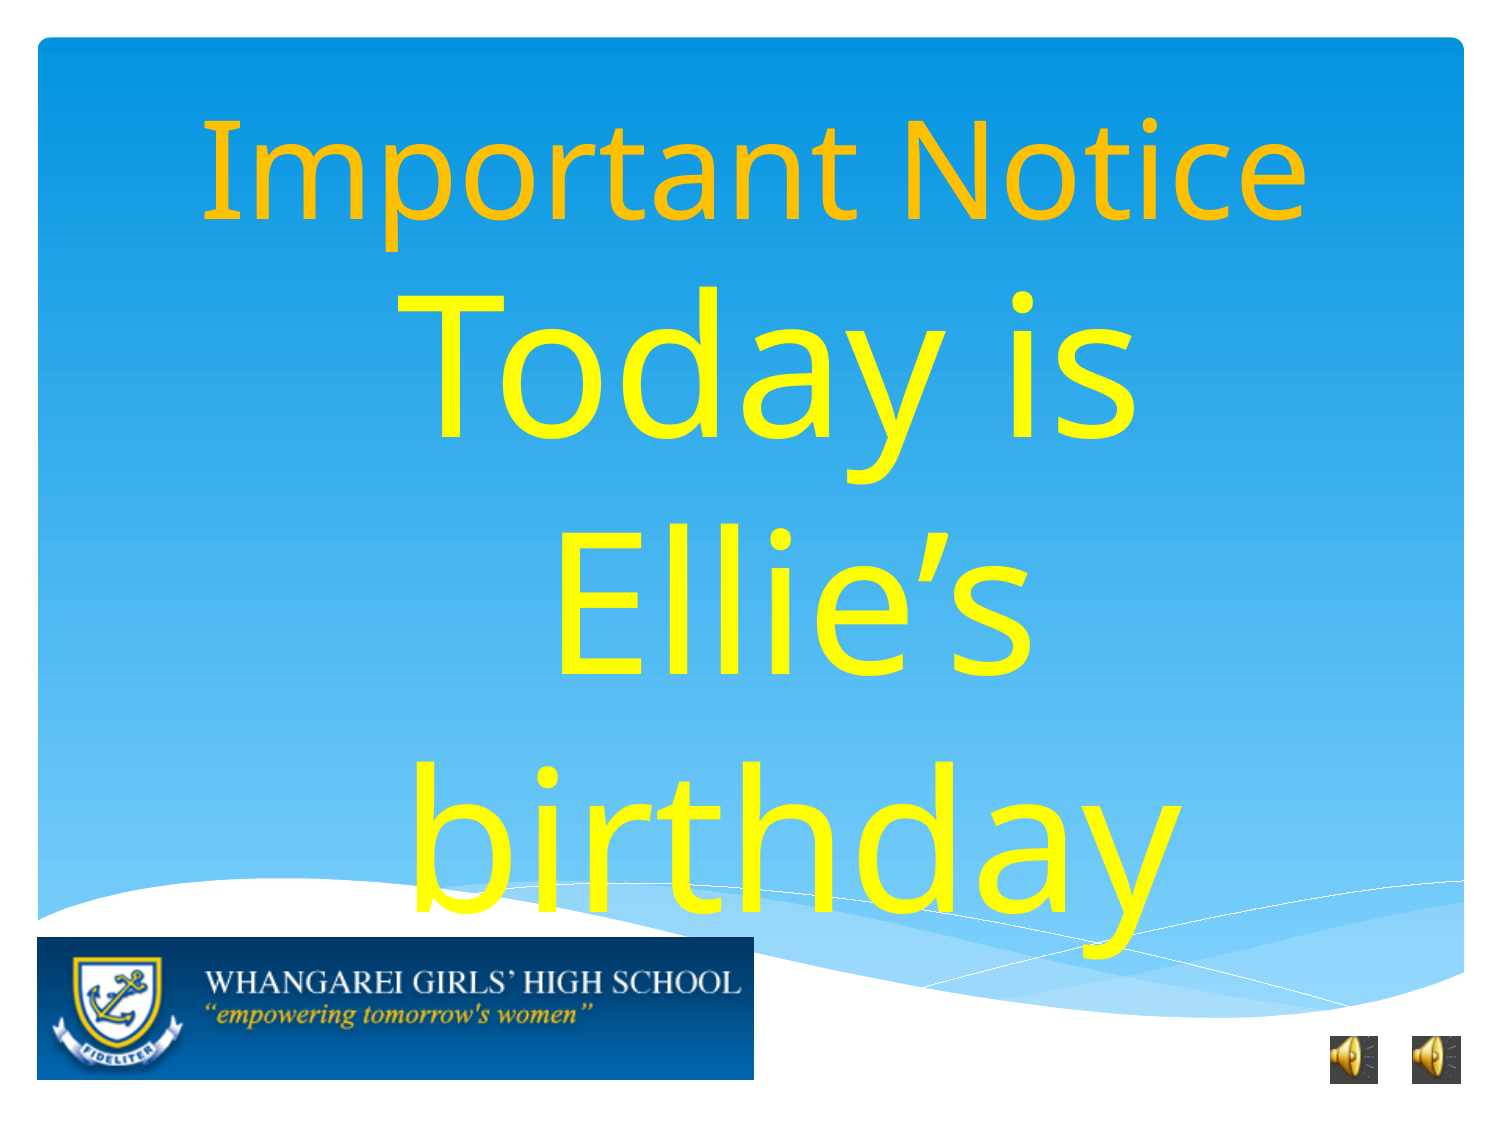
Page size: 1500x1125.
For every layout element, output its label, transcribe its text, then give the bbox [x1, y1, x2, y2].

text_box Today is Ellie’s birthday [149, 231, 1391, 963]
picture [37, 937, 754, 1080]
text_box Important Notice [149, 37, 1362, 255]
picture [1411, 1034, 1462, 1086]
picture [1328, 1034, 1380, 1086]
